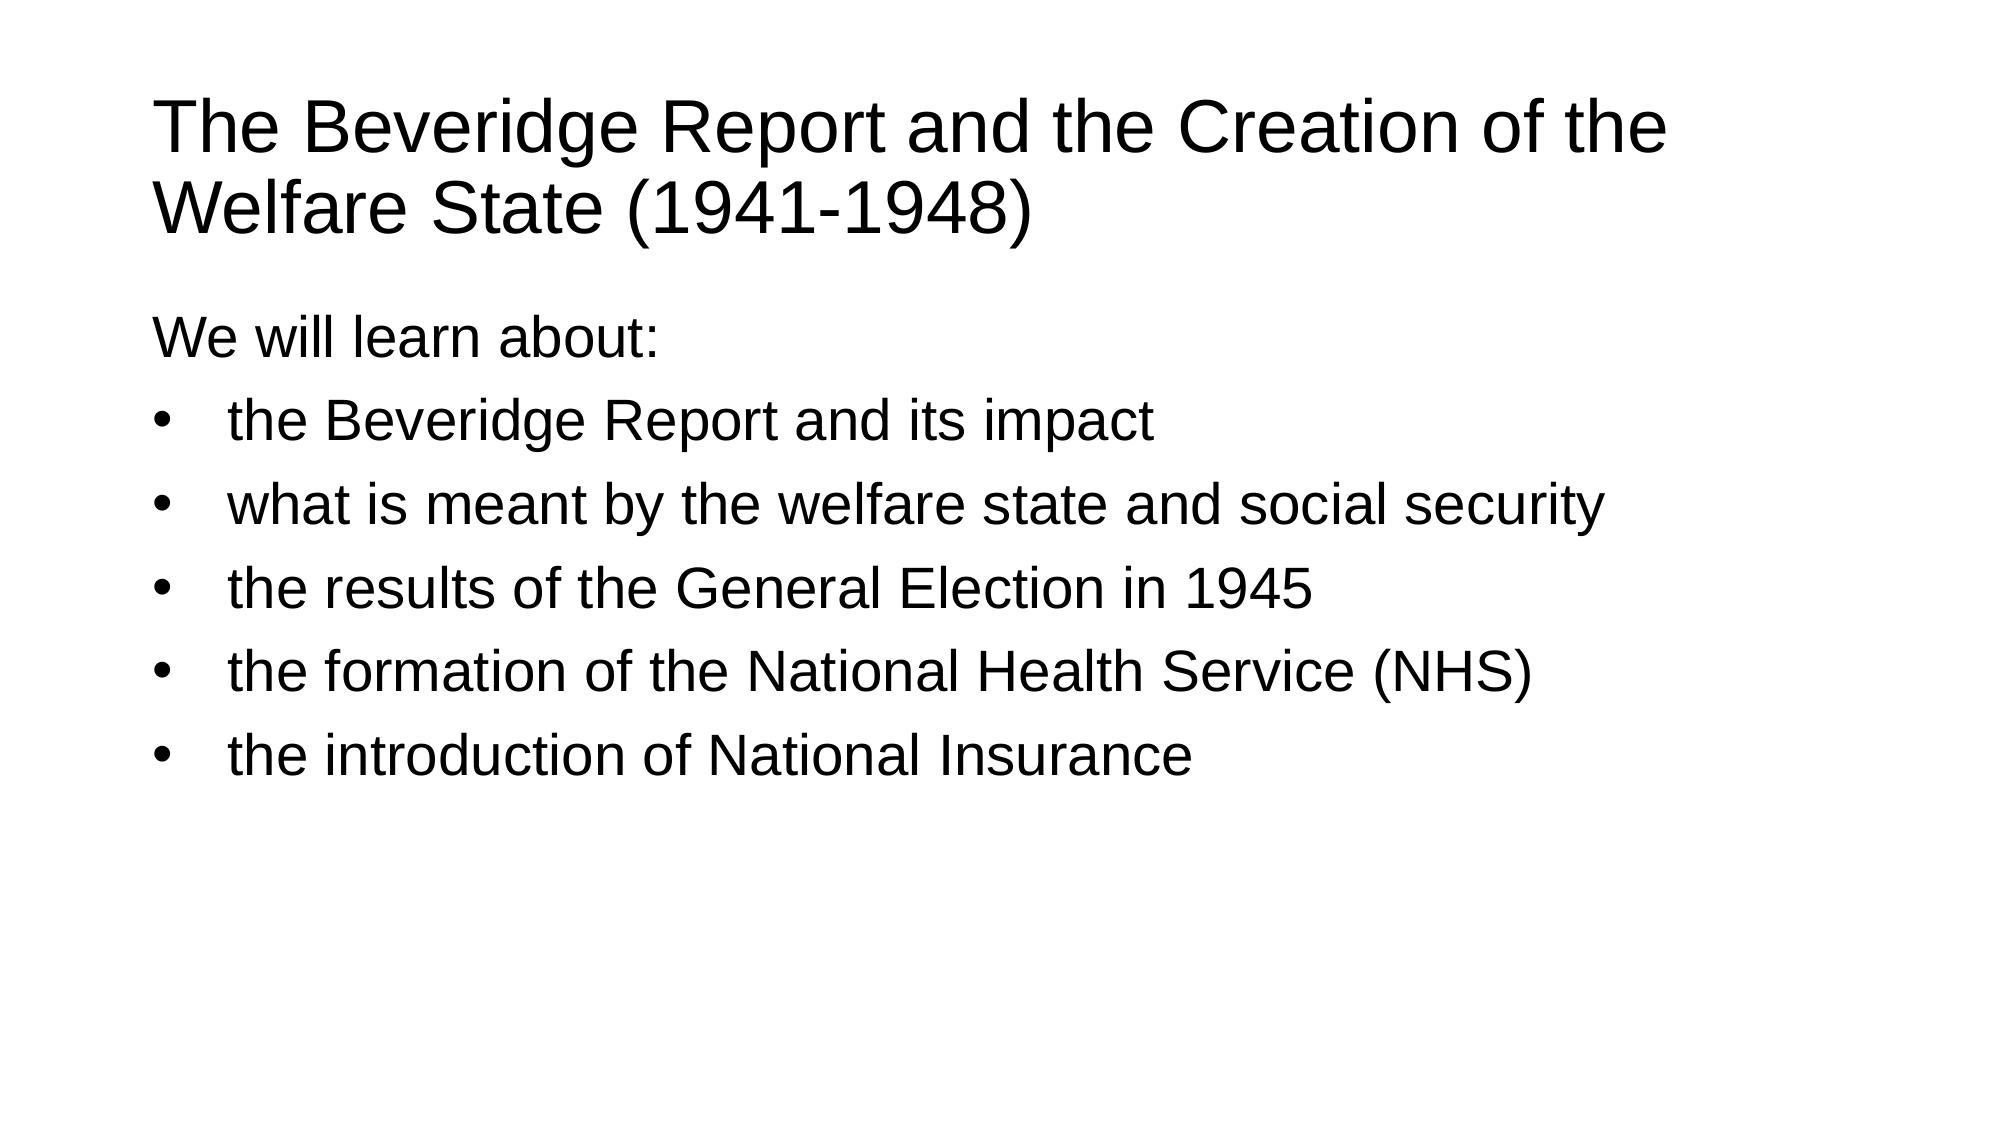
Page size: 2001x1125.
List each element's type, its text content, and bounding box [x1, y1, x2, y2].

title The Beveridge Report and the Creation of the Welfare State (1941-1948) [137, 59, 1863, 278]
list We will learn about: the Beveridge Report and its impact what is meant by the welfare state and social security the results of the General Election in 1945 the formation of the National Health Service (NHS) the introduction of National Insurance [137, 299, 1863, 1014]
